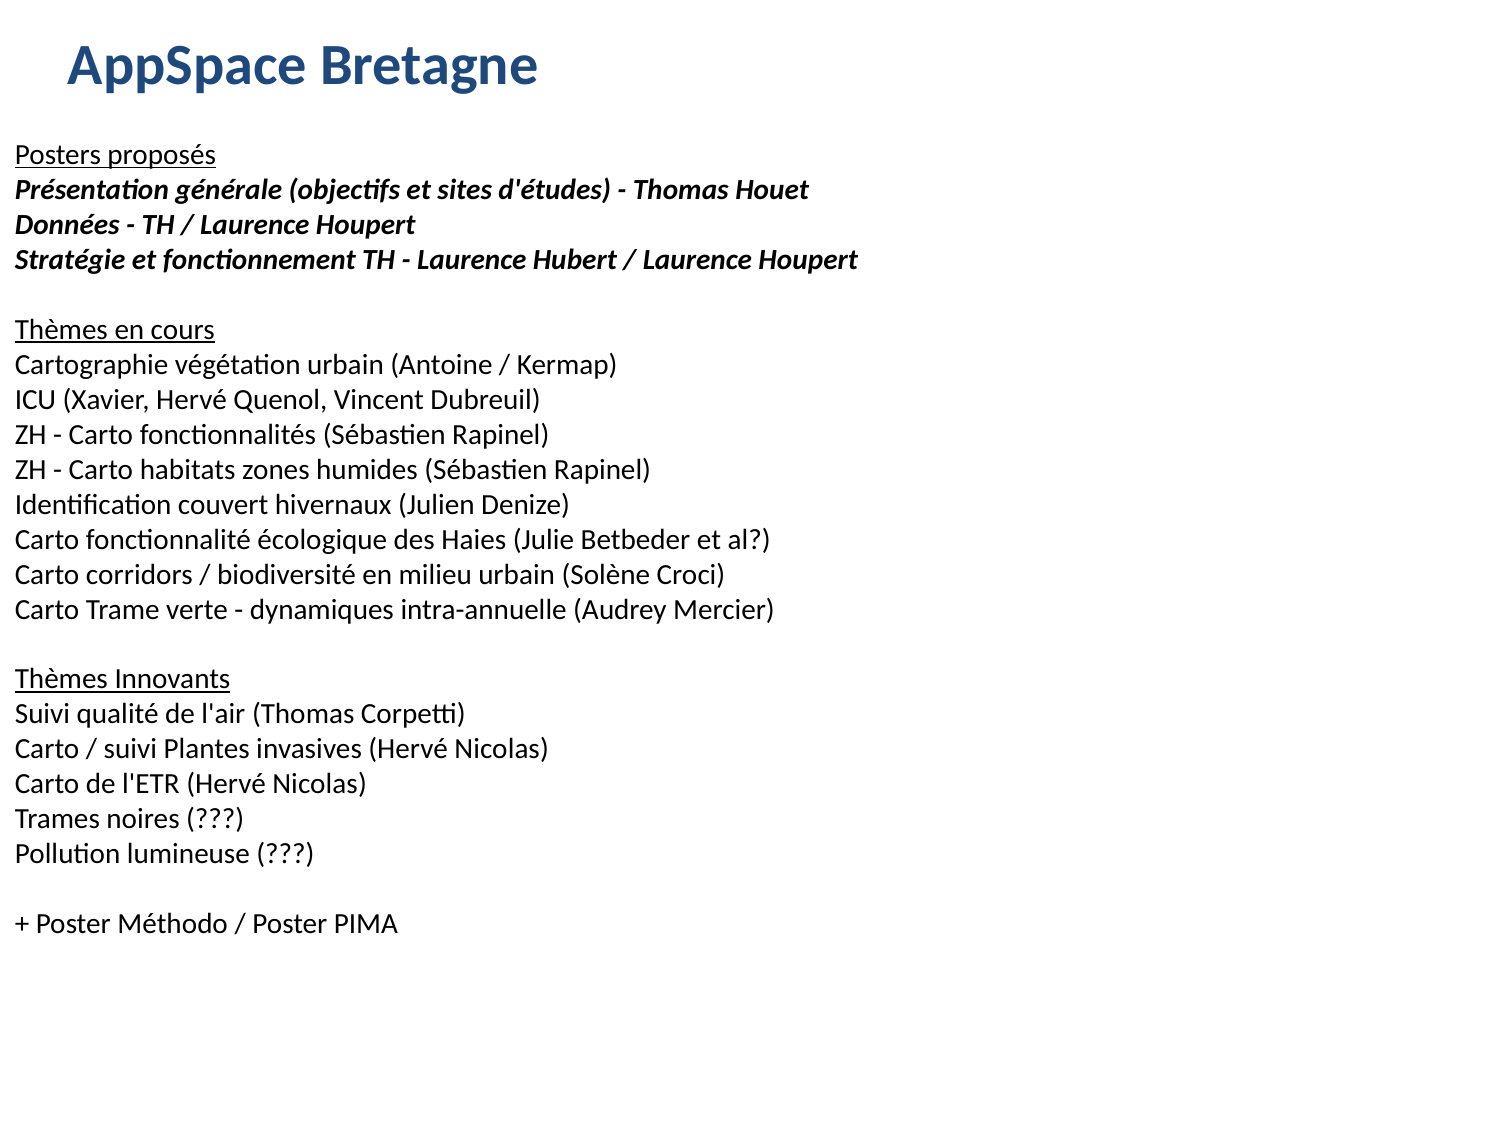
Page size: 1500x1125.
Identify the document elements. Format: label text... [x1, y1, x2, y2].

text_box AppSpace Bretagne [53, 19, 1436, 104]
text_box Posters proposés Présentation générale (objectifs et sites d'études) - Thomas Houet Données - TH / Laurence Houpert Stratégie et fonctionnement TH - Laurence Hubert / Laurence Houpert Thèmes en cours Cartographie végétation urbain (Antoine / Kermap) ICU (Xavier, Hervé Quenol, Vincent Dubreuil) ZH - Carto fonctionnalités (Sébastien Rapinel) ZH - Carto habitats zones humides (Sébastien Rapinel) Identification couvert hivernaux (Julien Denize) Carto fonctionnalité écologique des Haies (Julie Betbeder et al?) Carto corridors / biodiversité en milieu urbain (Solène Croci) Carto Trame verte - dynamiques intra-annuelle (Audrey Mercier) Thèmes Innovants Suivi qualité de l'air (Thomas Corpetti) Carto / suivi Plantes invasives (Hervé Nicolas) Carto de l'ETR (Hervé Nicolas) Trames noires (???) Pollution lumineuse (???) + Poster Méthodo / Poster PIMA [0, 128, 1500, 947]
